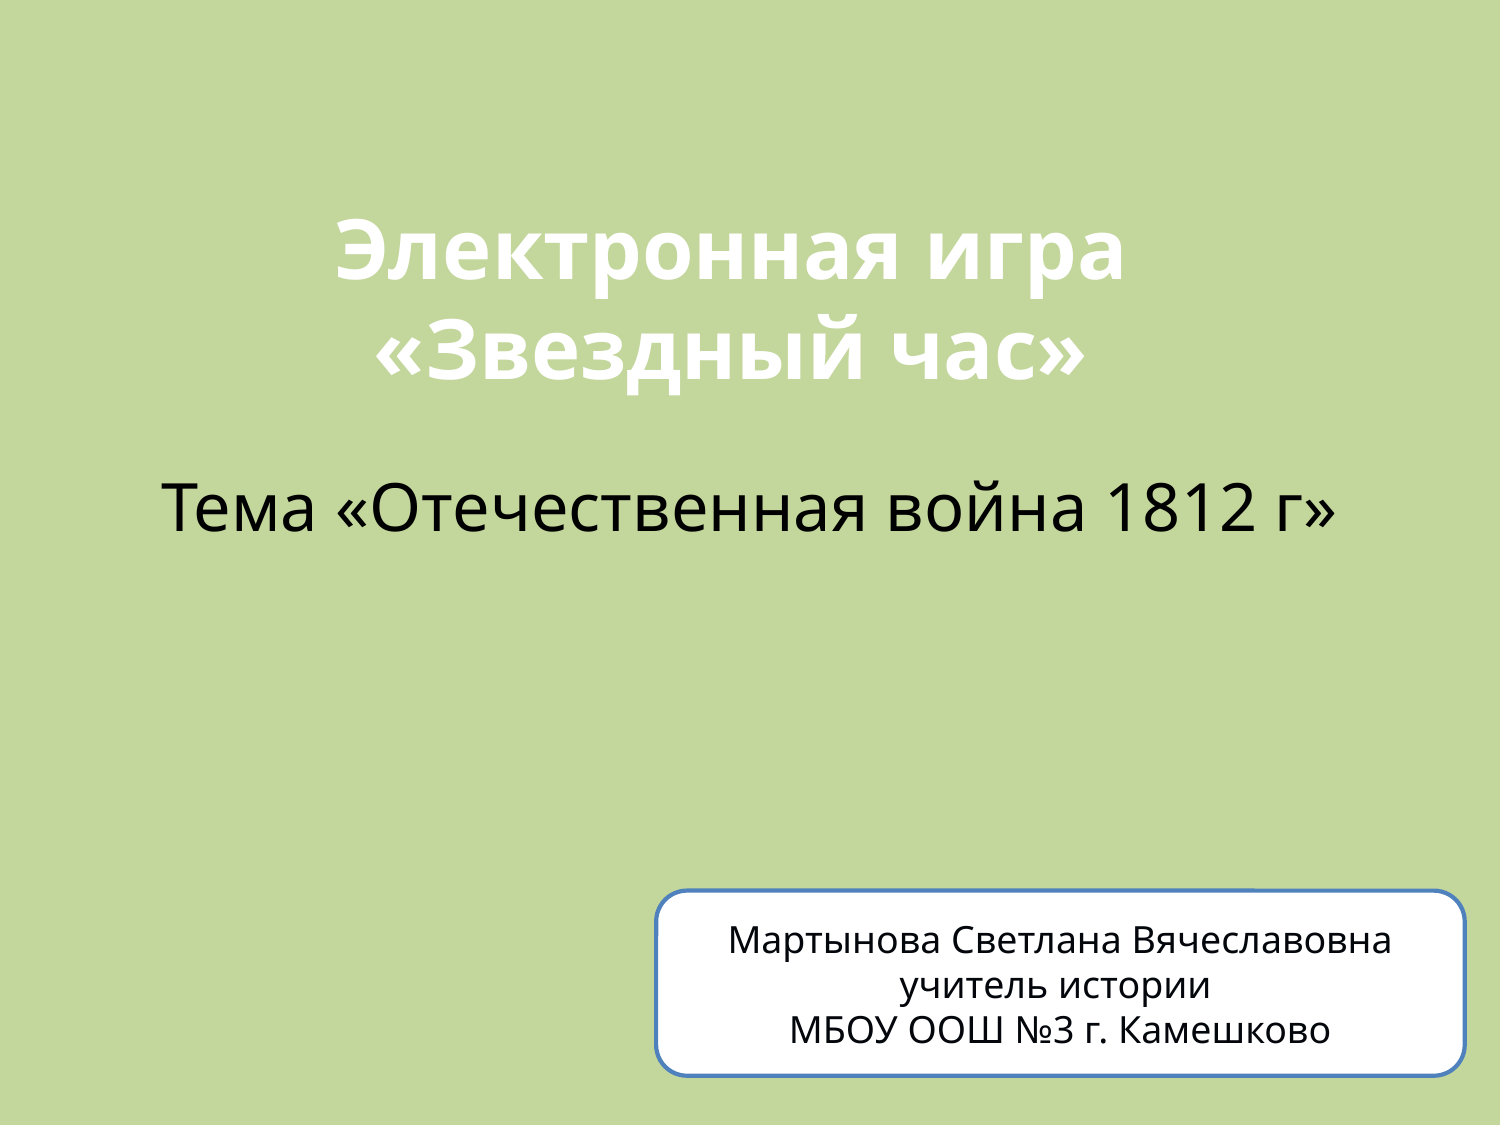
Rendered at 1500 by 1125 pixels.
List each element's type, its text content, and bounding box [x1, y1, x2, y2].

subtitle Тема «Отечественная война 1812 г» [128, 457, 1372, 598]
title Электронная игра «Звездный час» [93, 175, 1369, 417]
text_box Мартынова Светлана Вячеславовна учитель истории МБОУ ООШ №3 г. Камешково [654, 888, 1467, 1078]
